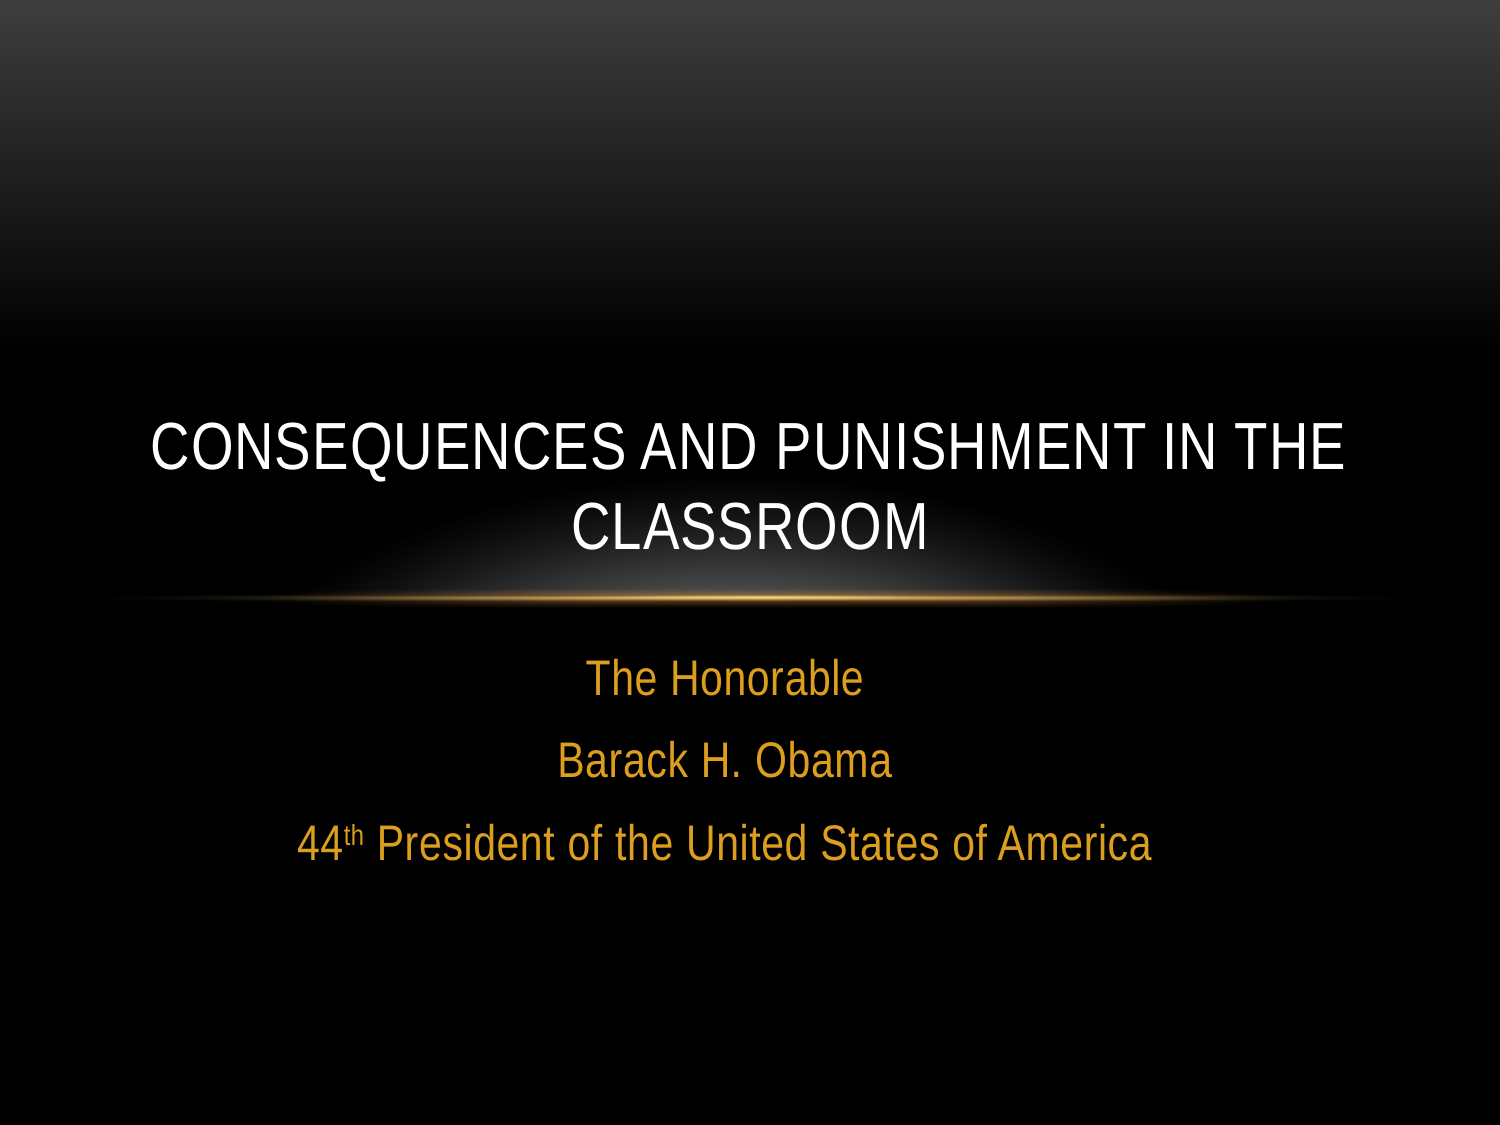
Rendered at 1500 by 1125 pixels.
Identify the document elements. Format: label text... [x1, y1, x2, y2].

picture [0, 0, 1500, 750]
subtitle The Honorable Barack H. Obama 44th President of the United States of America [200, 637, 1250, 925]
title Consequences and Punishment in the Classroom [112, 329, 1388, 571]
